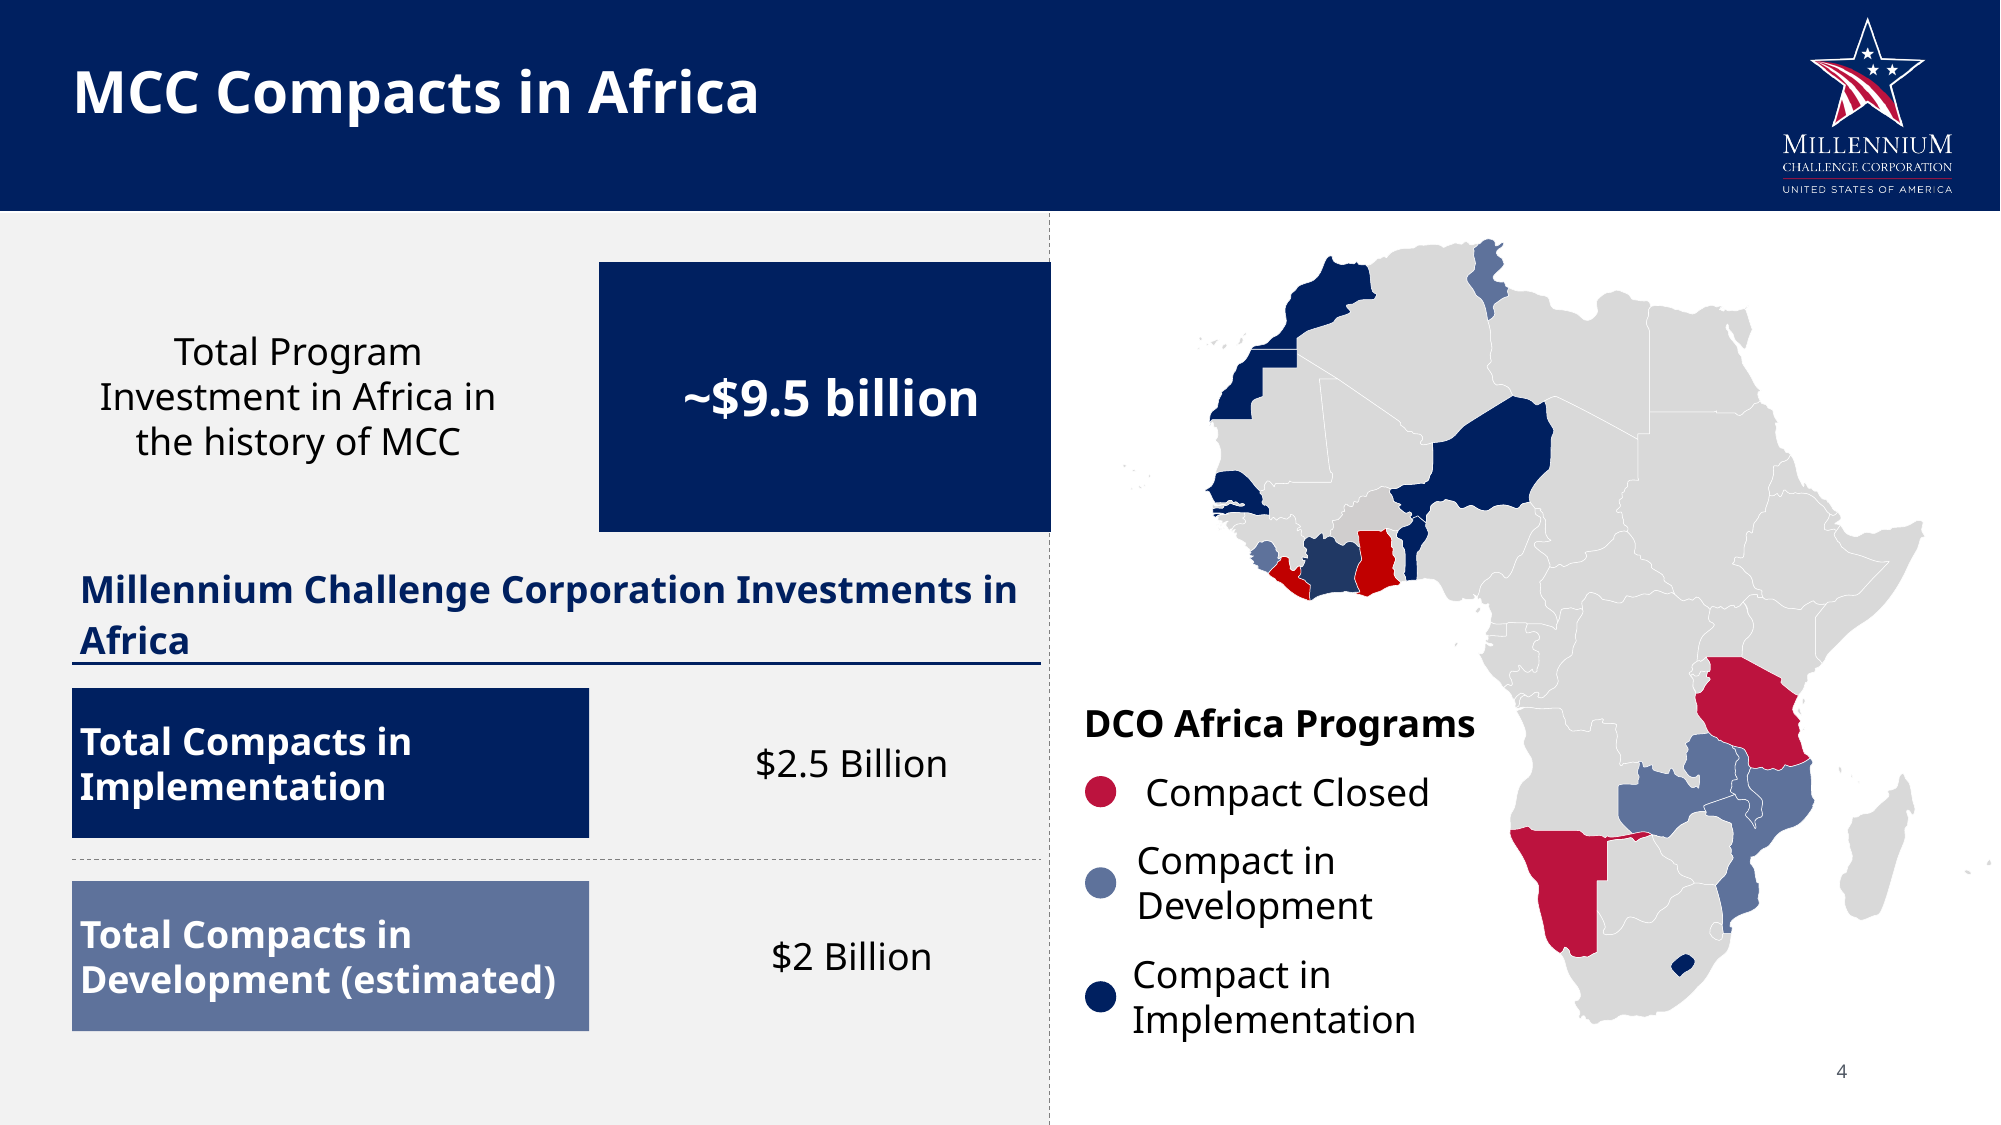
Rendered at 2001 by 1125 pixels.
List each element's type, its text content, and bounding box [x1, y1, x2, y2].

picture [1783, 17, 1952, 193]
text_box [0, 212, 1051, 1125]
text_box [1084, 943, 1437, 1050]
slide_number 4 [1412, 1042, 1863, 1103]
text_box DCO Africa Programs [1083, 692, 1121, 753]
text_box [71, 262, 1050, 531]
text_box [72, 687, 998, 839]
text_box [72, 551, 1042, 667]
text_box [1121, 237, 1994, 1025]
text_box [1084, 829, 1397, 936]
title MCC Compacts in Africa [72, 56, 1928, 194]
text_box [1084, 761, 1463, 822]
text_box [72, 880, 998, 1032]
